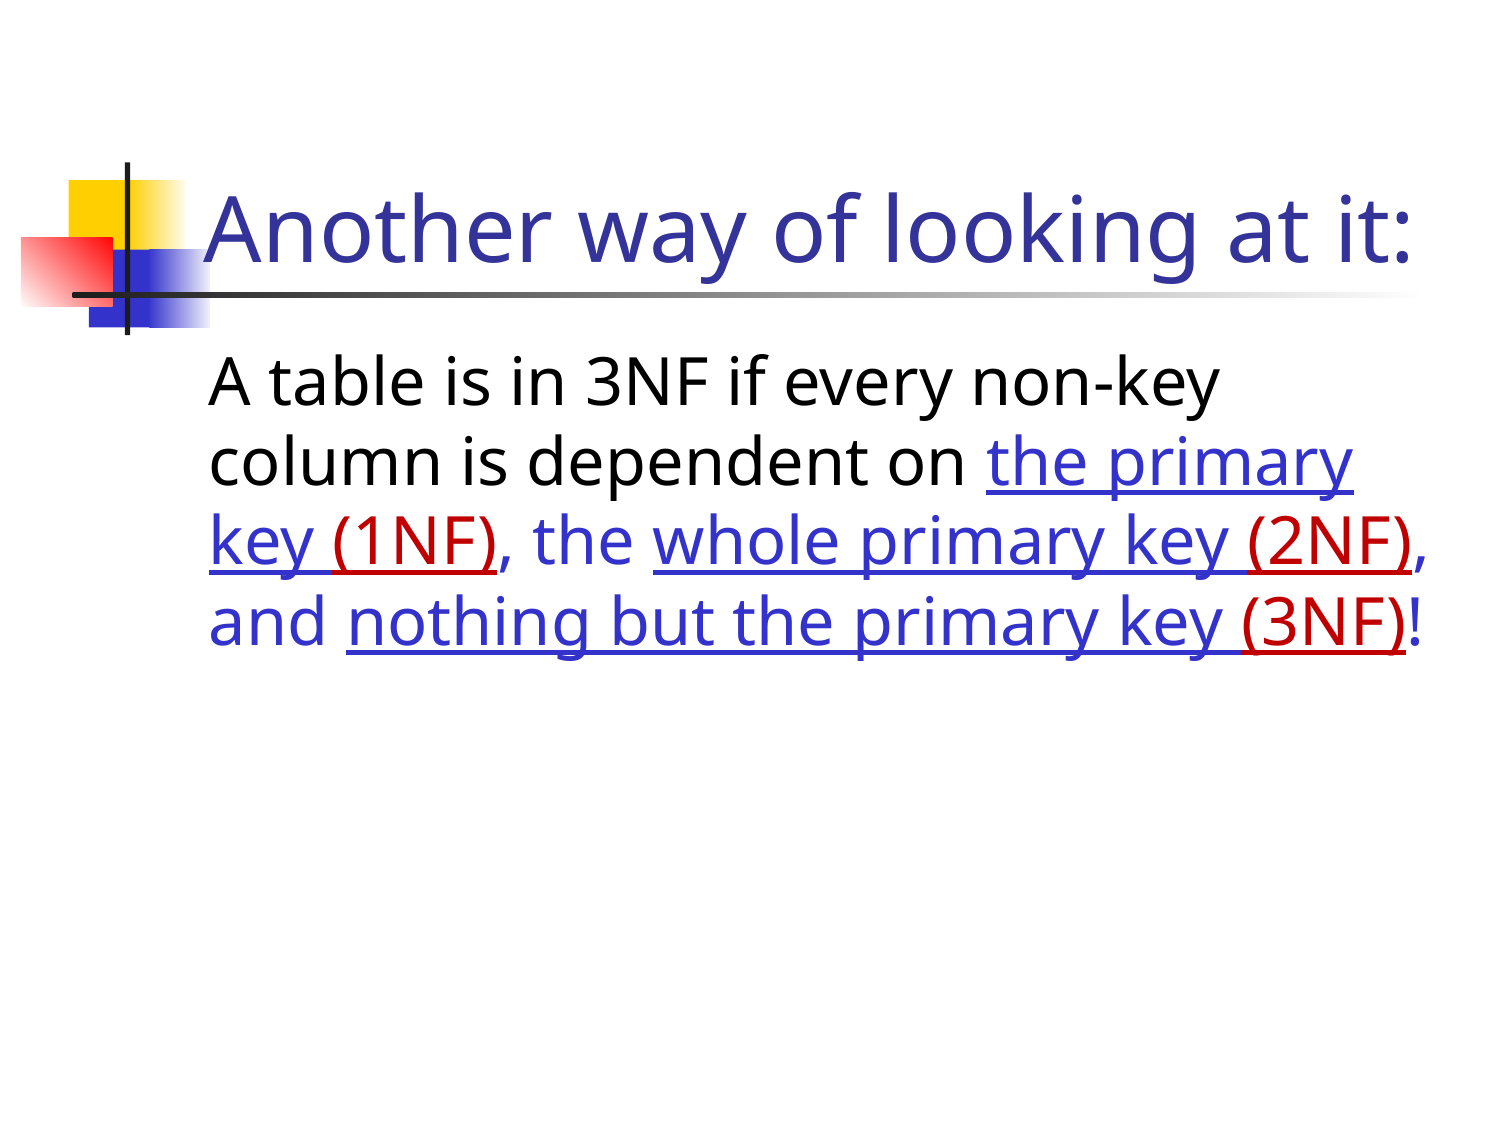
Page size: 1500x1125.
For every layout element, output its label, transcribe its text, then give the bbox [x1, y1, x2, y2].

list A table is in 3NF if every non-key column is dependent on the primary key (1NF), the whole primary key (2NF), and nothing but the primary key (3NF)! [193, 331, 1469, 1006]
title Another way of looking at it: [188, 101, 1468, 289]
